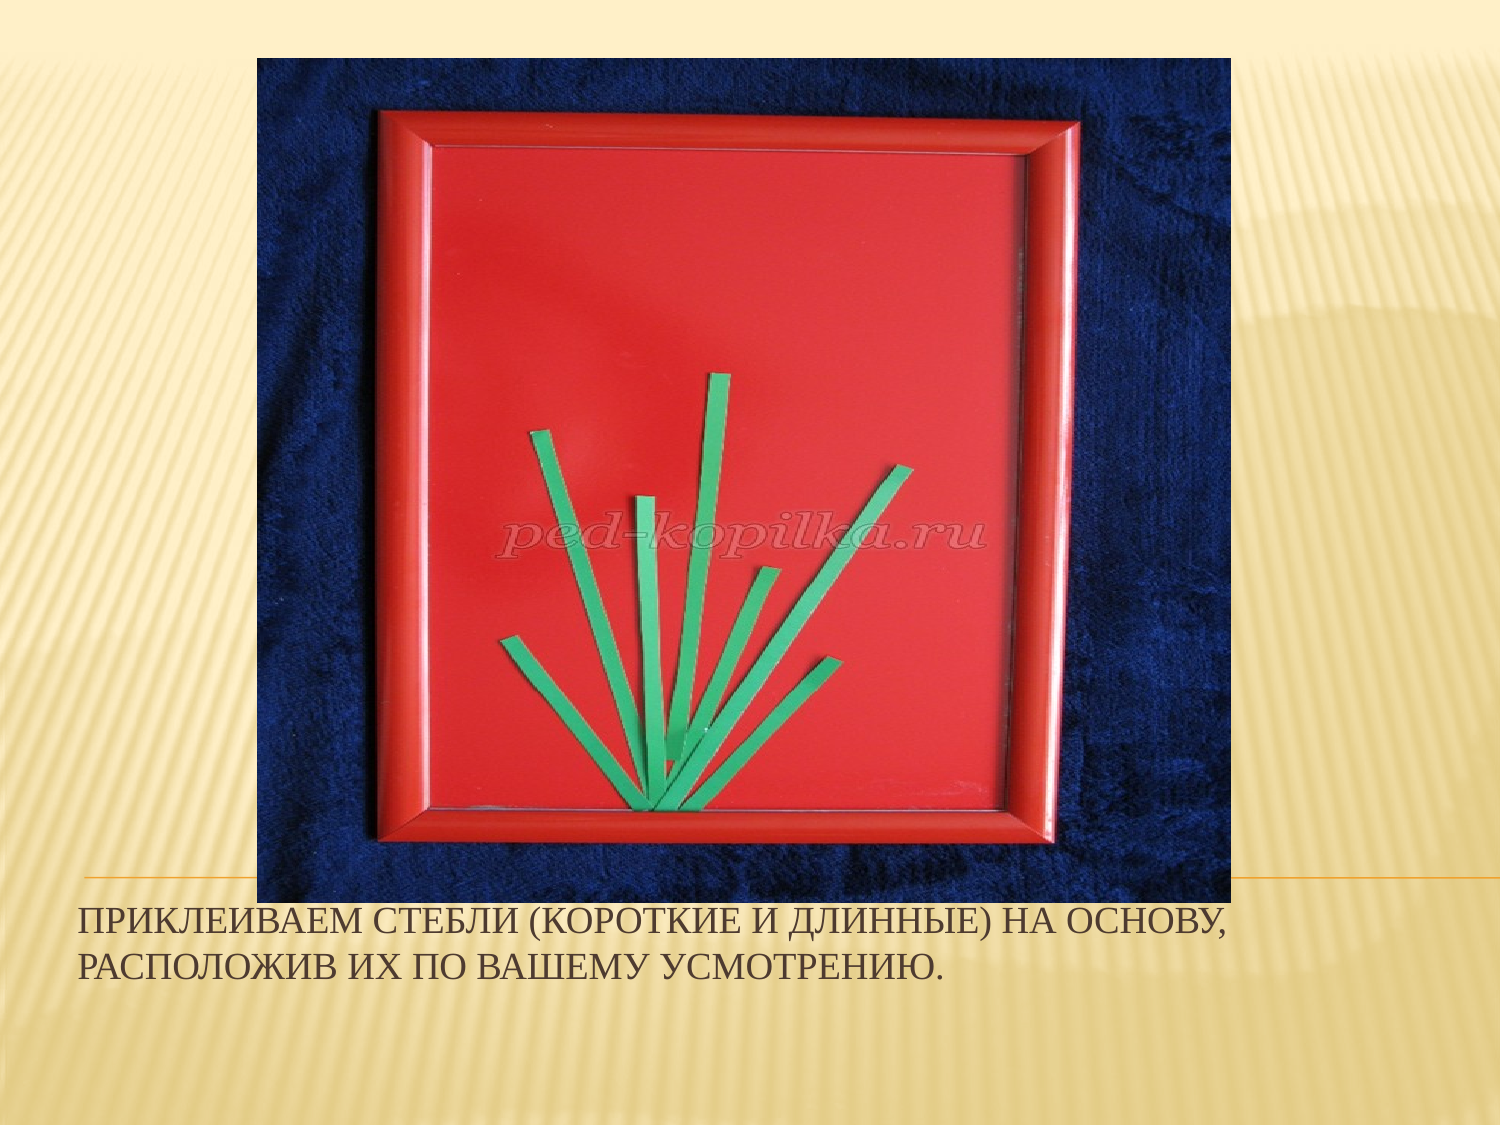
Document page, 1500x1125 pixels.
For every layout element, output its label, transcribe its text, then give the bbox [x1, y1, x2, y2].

picture [257, 58, 1231, 903]
title Приклеиваем стебли (короткие и длинные) на основу, расположив их по вашему усмотрению. [62, 796, 1450, 997]
